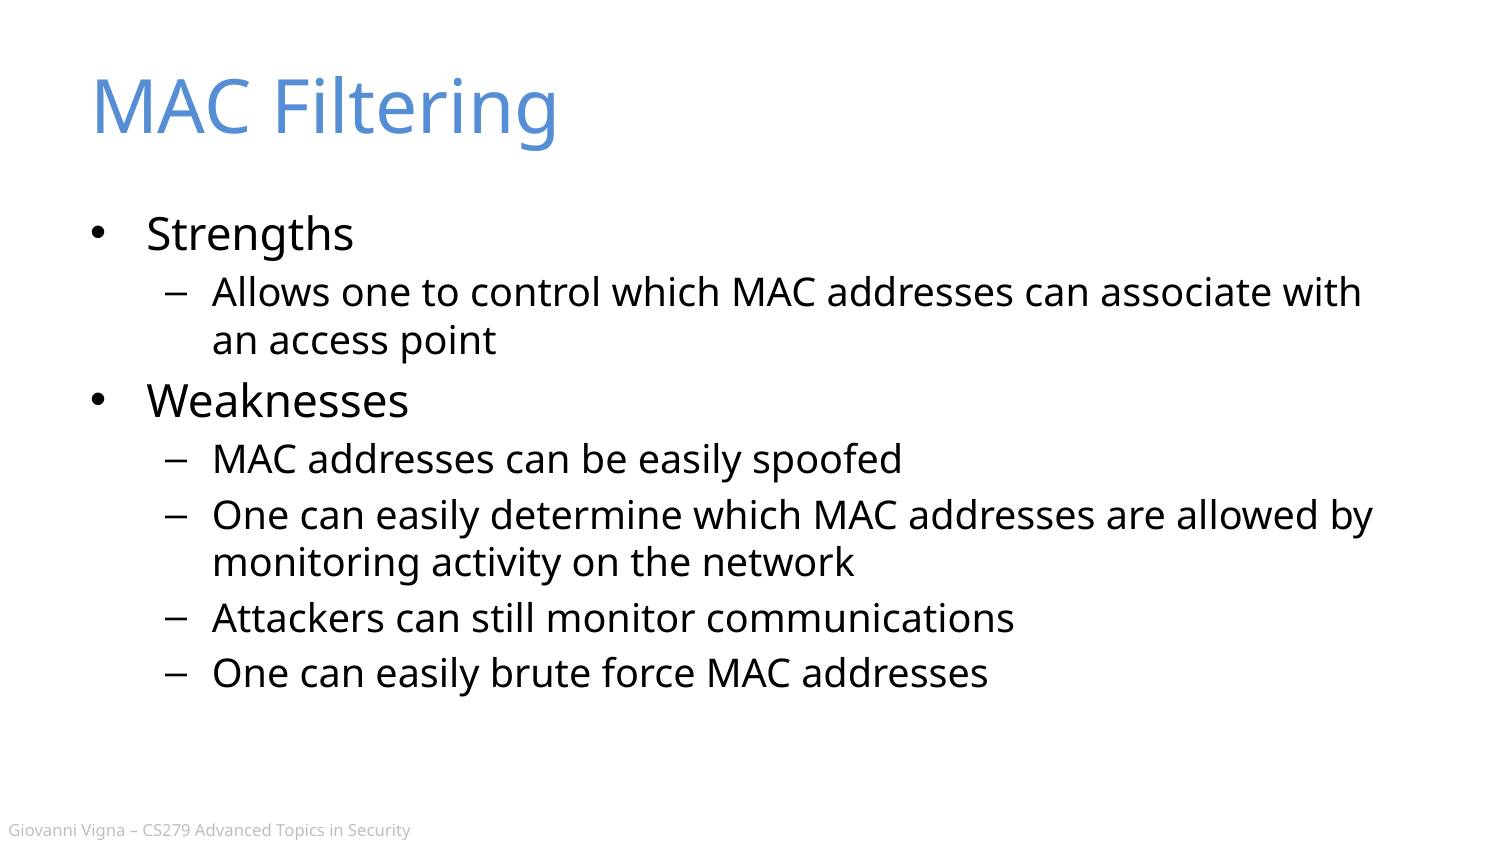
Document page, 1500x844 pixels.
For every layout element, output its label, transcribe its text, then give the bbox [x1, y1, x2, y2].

list Strengths Allows one to control which MAC addresses can associate with an access point Weaknesses MAC addresses can be easily spoofed One can easily determine which MAC addresses are allowed by monitoring activity on the network Attackers can still monitor communications One can easily brute force MAC addresses [75, 196, 1425, 813]
title MAC Filtering [75, 33, 1425, 175]
